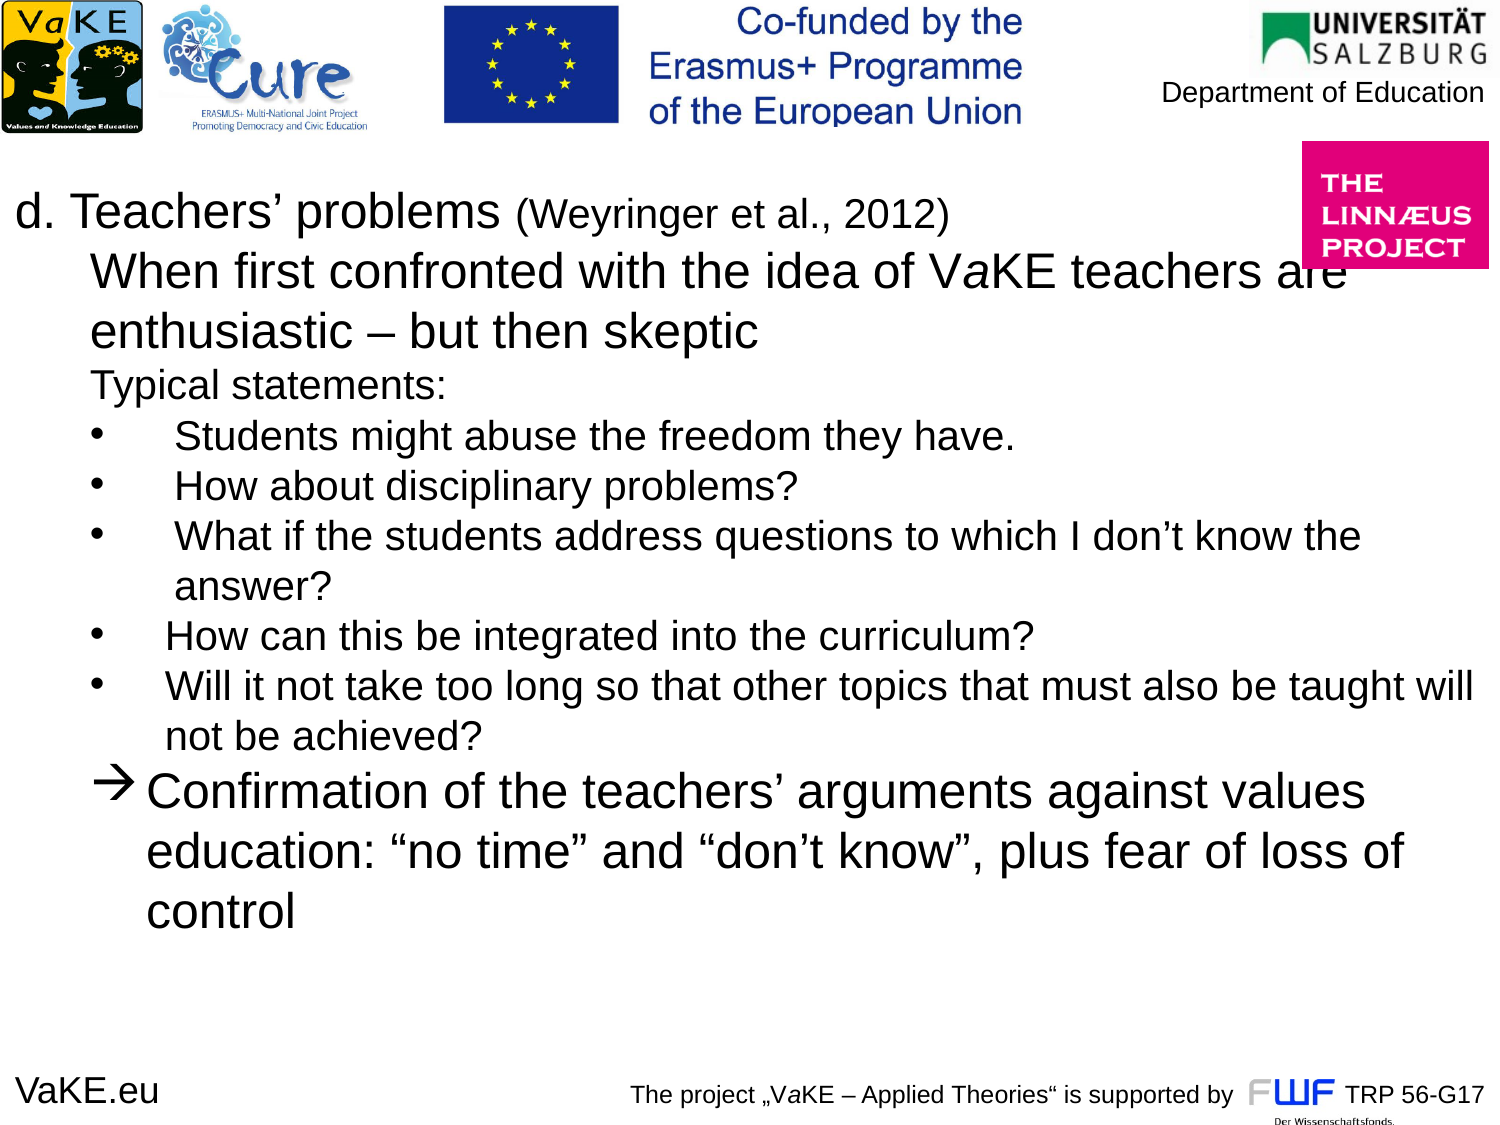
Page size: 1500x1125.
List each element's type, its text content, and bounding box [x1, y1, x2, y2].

picture [1249, 1079, 1394, 1125]
picture [1301, 141, 1489, 269]
picture [0, 0, 145, 135]
picture [1249, 0, 1500, 78]
text_box d. Teachers’ problems (Weyringer et al., 2012) When first confronted with the idea of VaKE teachers are enthusiastic – but then skeptic Typical statements: Students might abuse the freedom they have. How about disciplinary problems? What if the students address questions to which I don’t know the answer? How can this be integrated into the curriculum? Will it not take too long so that other topics that must also be taught will not be achieved? Confirmation of the teachers’ arguments against values education: “no time” and “don’t know”, plus fear of loss of control [0, 171, 1500, 1006]
